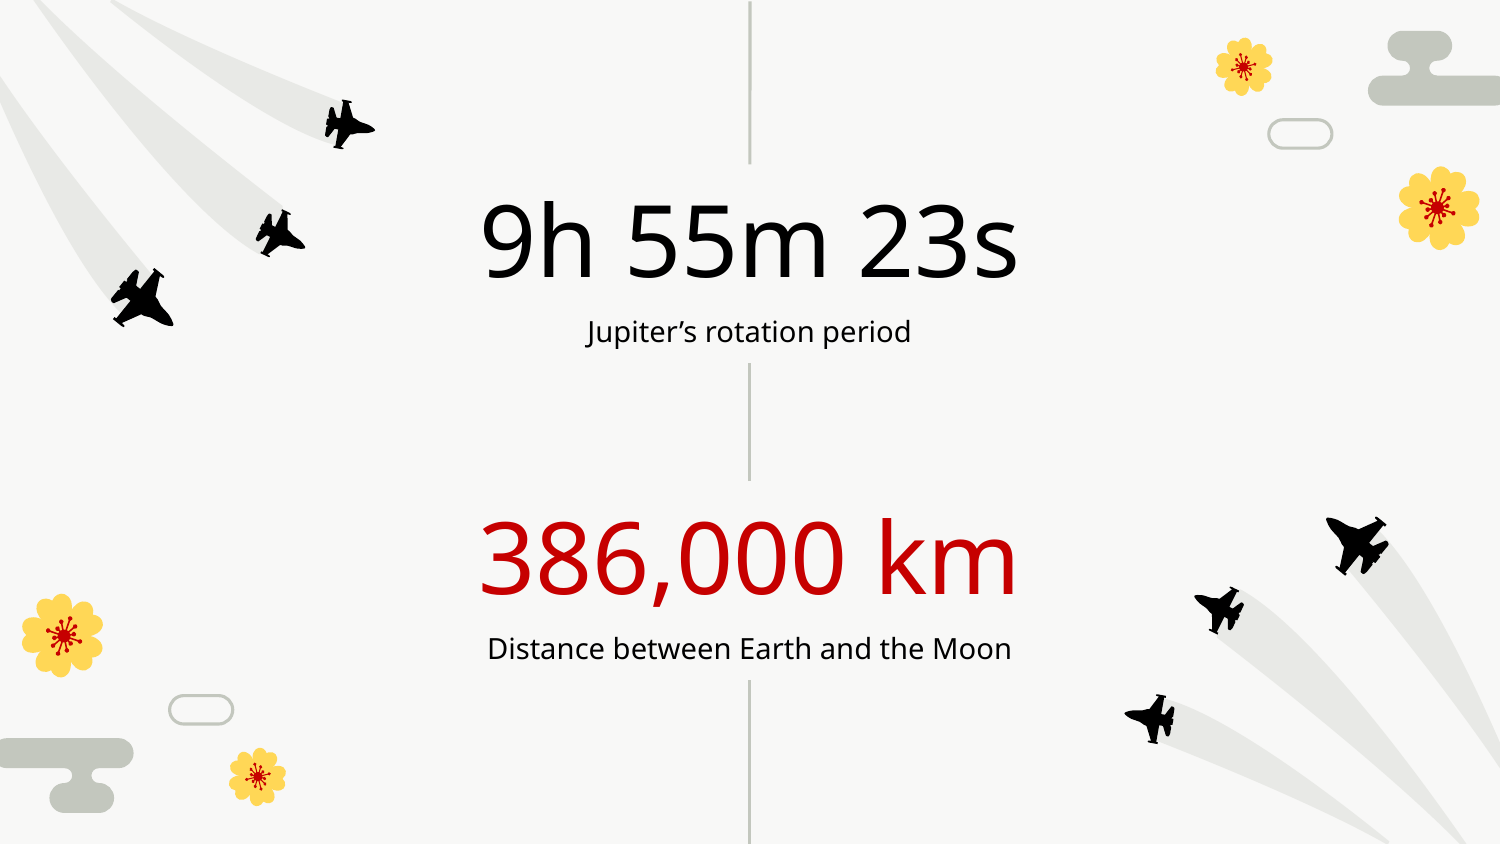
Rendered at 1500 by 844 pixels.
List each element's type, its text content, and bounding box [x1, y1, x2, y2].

title 386,000 km [396, 481, 1104, 615]
subtitle Distance between Earth and the Moon [396, 615, 1104, 680]
text_box [1268, 119, 1332, 149]
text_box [4, 0, 374, 318]
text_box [1126, 526, 1496, 844]
subtitle Jupiter’s rotation period [396, 298, 1104, 363]
title 9h 55m 23s [396, 164, 1104, 298]
text_box [169, 695, 233, 725]
